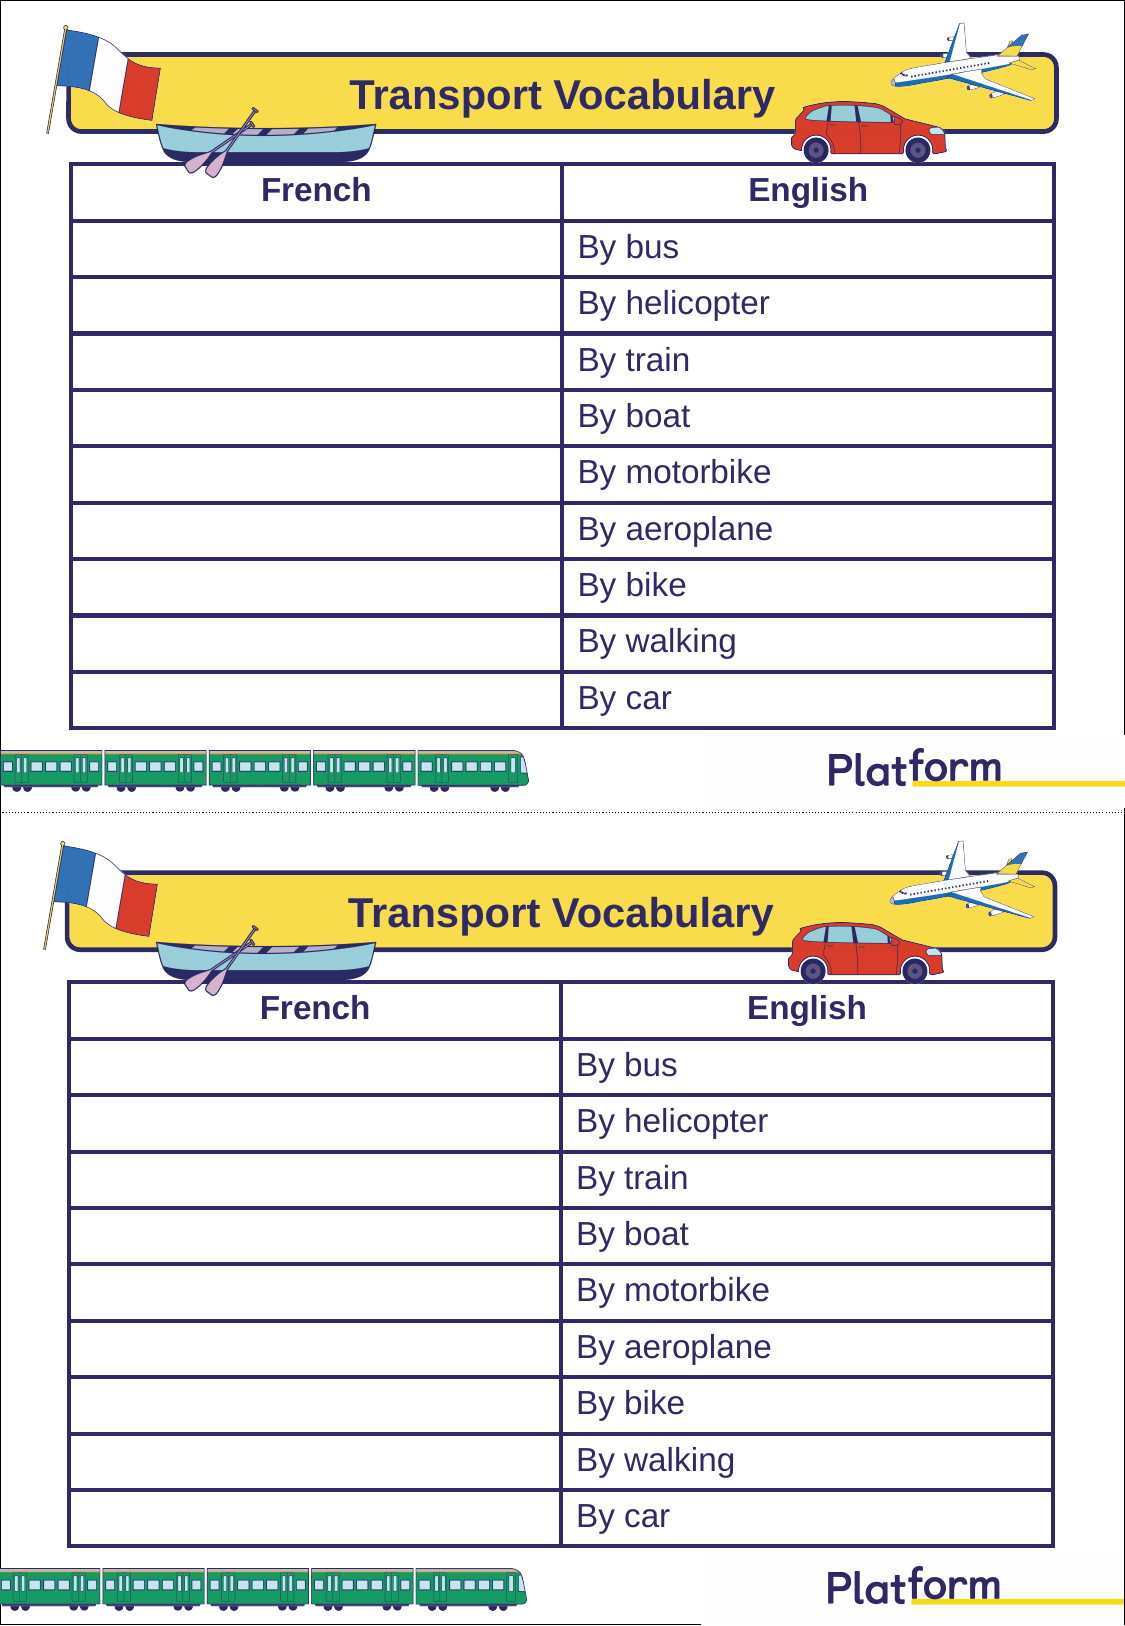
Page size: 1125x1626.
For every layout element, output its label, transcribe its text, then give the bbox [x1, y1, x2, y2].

table_header [1, 1, 1124, 812]
table_cell [71, 1379, 559, 1432]
table_header English [563, 984, 1051, 1037]
table_header French [73, 166, 560, 219]
text_box Transport Vocabulary [165, 54, 883, 132]
table_cell [73, 674, 560, 726]
text_box Transport Vocabulary [162, 872, 882, 950]
table_cell By car [564, 674, 1052, 726]
table_cell [73, 618, 560, 670]
table_cell By bus [563, 1041, 1051, 1093]
table_cell [71, 1097, 559, 1150]
table_cell [1, 812, 1124, 1624]
table_cell [73, 561, 560, 613]
table_cell By bike [564, 561, 1052, 613]
table_cell By train [564, 336, 1052, 388]
text_box Transport Vocabulary [952, 54, 1057, 132]
table_cell [71, 1210, 559, 1262]
text_box Transport Vocabulary [949, 872, 1055, 950]
table_cell [71, 1266, 559, 1319]
table_cell [73, 223, 560, 275]
table_cell By boat [563, 1210, 1051, 1262]
picture [0, 1568, 528, 1611]
picture [702, 735, 1125, 808]
table_cell [71, 1323, 559, 1375]
picture [46, 25, 392, 187]
table_cell [71, 1041, 559, 1093]
table_cell [73, 505, 560, 557]
picture [0, 750, 529, 793]
table_cell [73, 448, 560, 501]
picture [43, 840, 392, 1005]
table_cell [73, 279, 560, 331]
table_cell By walking [563, 1436, 1051, 1488]
table_cell [73, 392, 560, 444]
table_cell [71, 1436, 559, 1488]
table_cell [71, 1154, 559, 1206]
table_cell By aeroplane [564, 505, 1052, 557]
table_cell By motorbike [563, 1266, 1051, 1319]
picture [788, 833, 1038, 984]
table_cell By helicopter [564, 279, 1052, 331]
picture [700, 1553, 1124, 1625]
table_cell By train [563, 1154, 1051, 1206]
table_cell [71, 1492, 559, 1544]
table_header French [71, 984, 559, 1037]
table_cell [73, 336, 560, 388]
table_cell By motorbike [564, 448, 1052, 501]
table_cell By helicopter [563, 1097, 1051, 1150]
picture [791, 15, 1039, 163]
table_cell By walking [564, 618, 1052, 670]
table_cell By car [563, 1492, 1051, 1544]
table_header English [564, 166, 1052, 219]
table_cell By boat [564, 392, 1052, 444]
table_cell By aeroplane [563, 1323, 1051, 1375]
table_cell By bus [564, 223, 1052, 275]
table_cell By bike [563, 1379, 1051, 1432]
